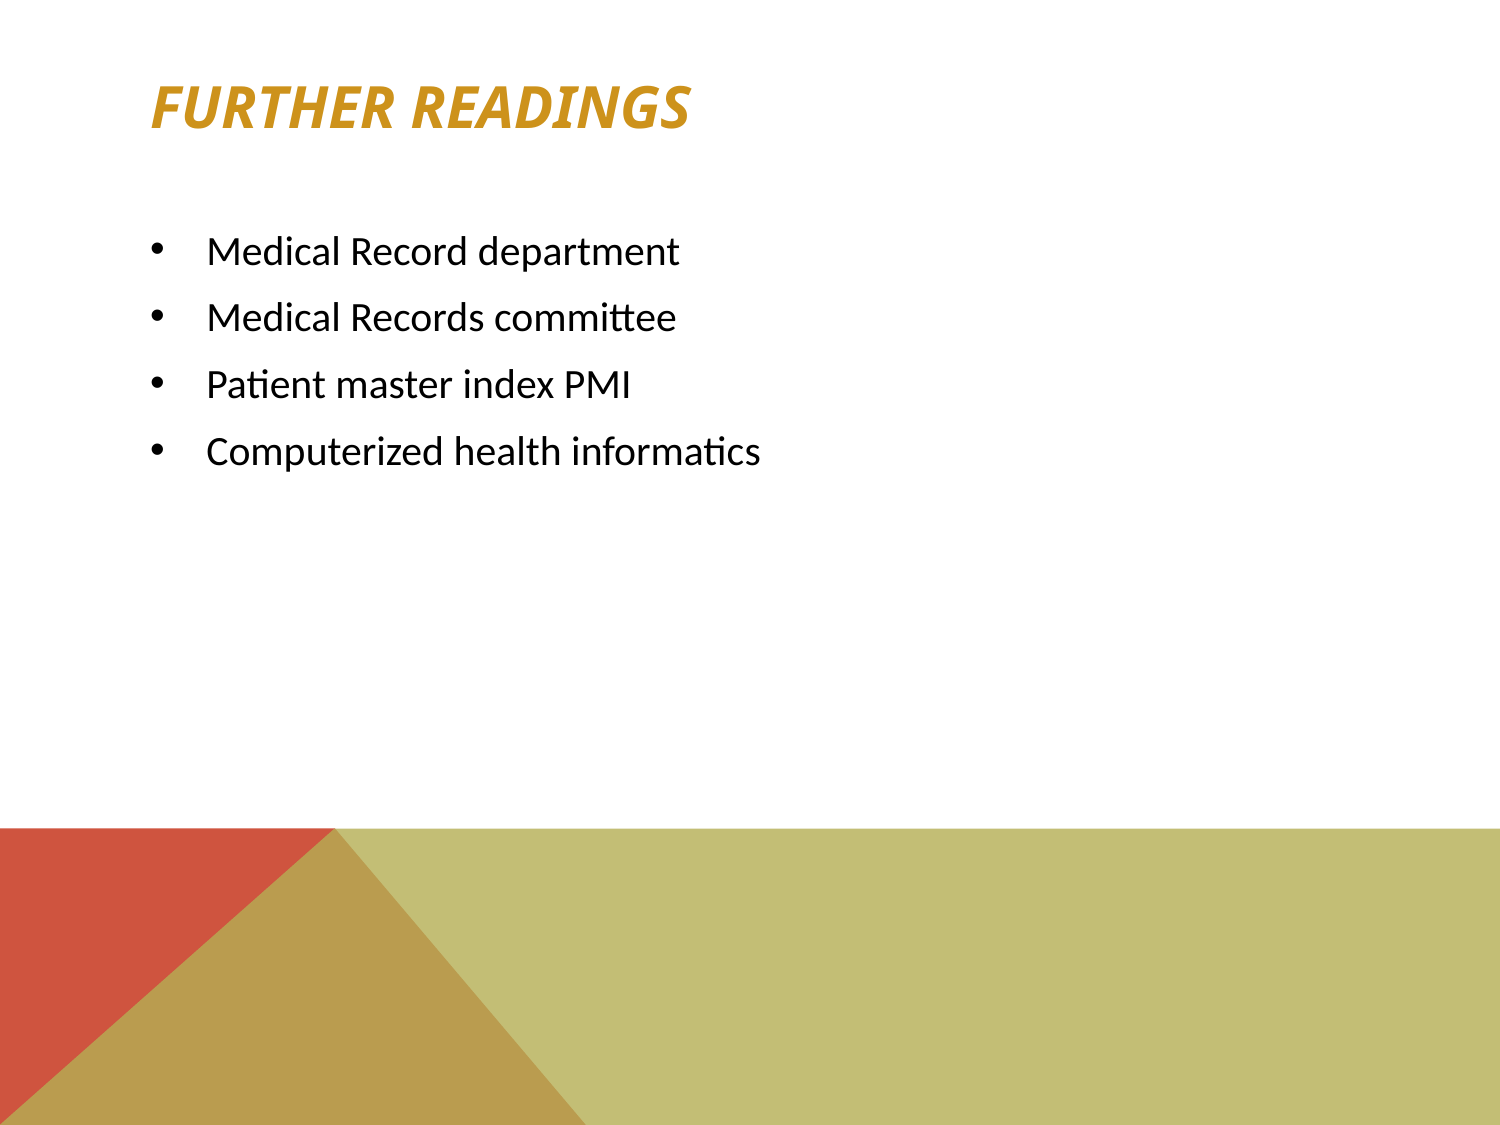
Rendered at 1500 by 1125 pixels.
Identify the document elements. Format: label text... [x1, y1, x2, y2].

title Further readings [135, 60, 1369, 150]
list Medical Record department Medical Records committee Patient master index PMI Computerized health informatics [135, 215, 1369, 953]
